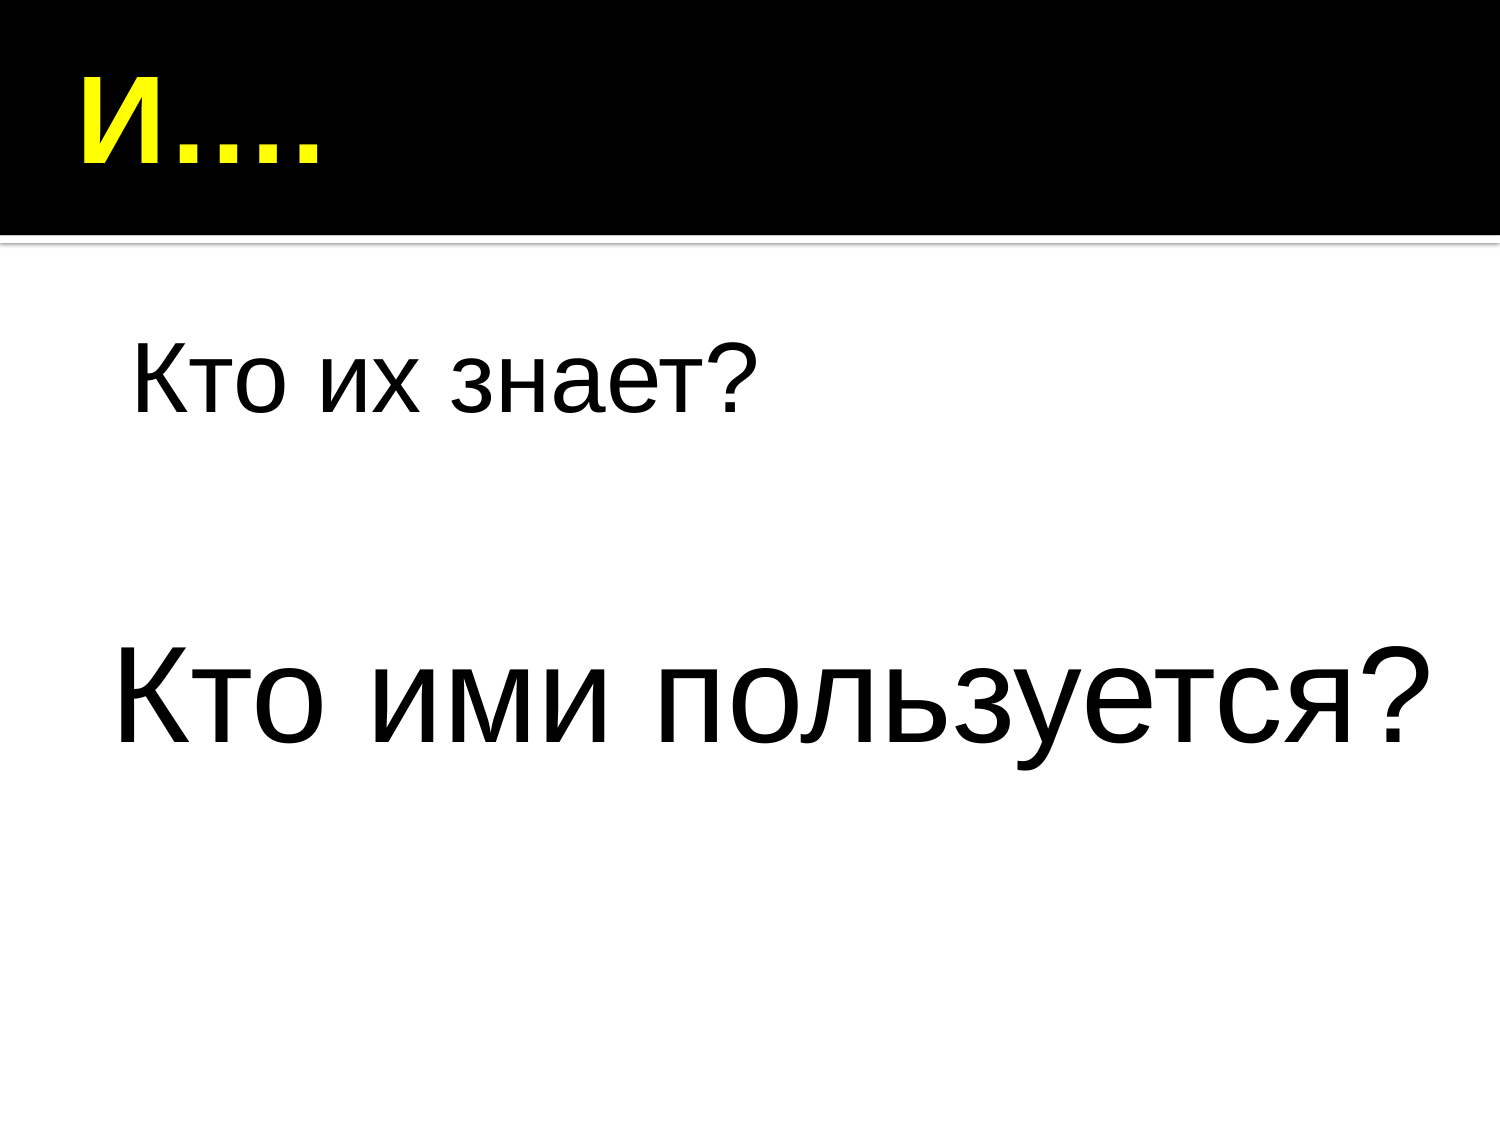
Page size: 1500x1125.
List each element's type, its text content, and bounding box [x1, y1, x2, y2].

text_box И…. [61, 30, 584, 196]
text_box Кто ими пользуется? [95, 597, 1450, 778]
text_box Кто их знает? [115, 305, 775, 561]
